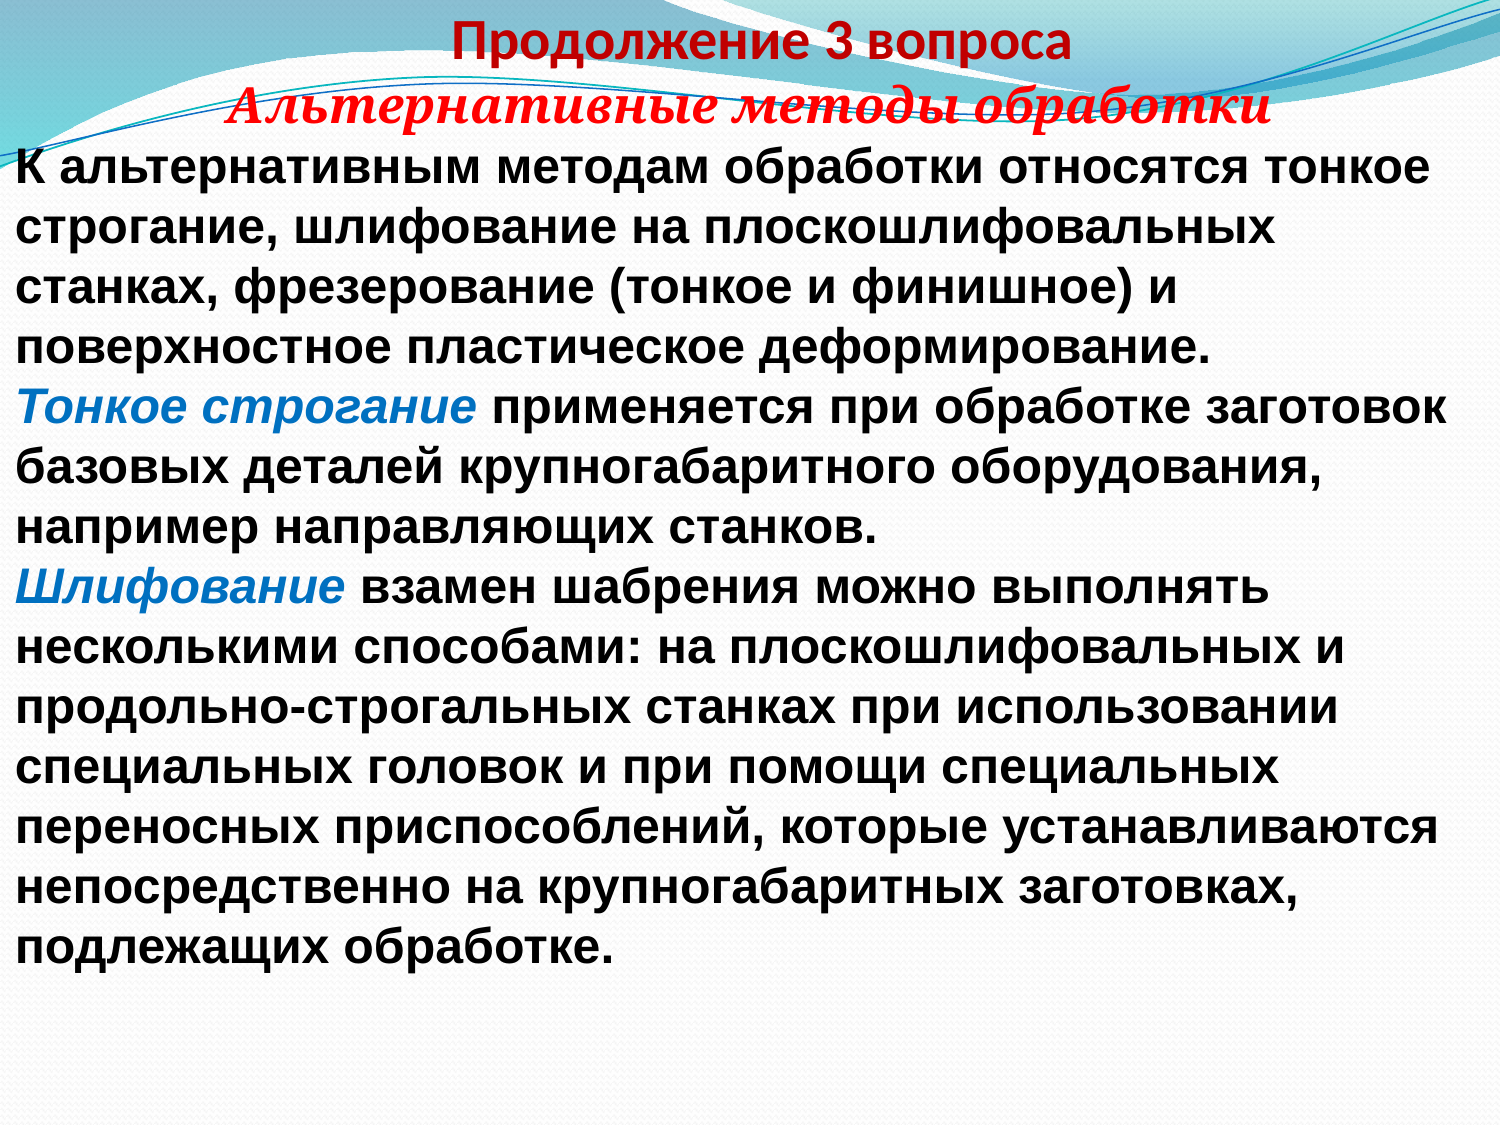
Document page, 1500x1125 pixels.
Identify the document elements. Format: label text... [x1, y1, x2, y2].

title Продолжение 3 вопроса [0, 0, 1500, 66]
text_box Альтернативные методы обработки К альтернативным методам обработки относятся тонкое строгание, шлифование на плоскошлифовальных станках, фрезерование (тонкое и финишное) и поверхностное пластическое деформирование. Тонкое строгание применяется при обработке заготовок базовых деталей крупногабаритного оборудования, например направляющих станков. Шлифование взамен шабрения можно выполнять несколькими способами: на плоскошлифовальных и продольно-строгальных станках при использовании специальных головок и при помощи специальных переносных приспособлений, которые устанавлива­ются непосредственно на крупногабаритных заготовках, подлежащих обработке. [0, 66, 1500, 1125]
